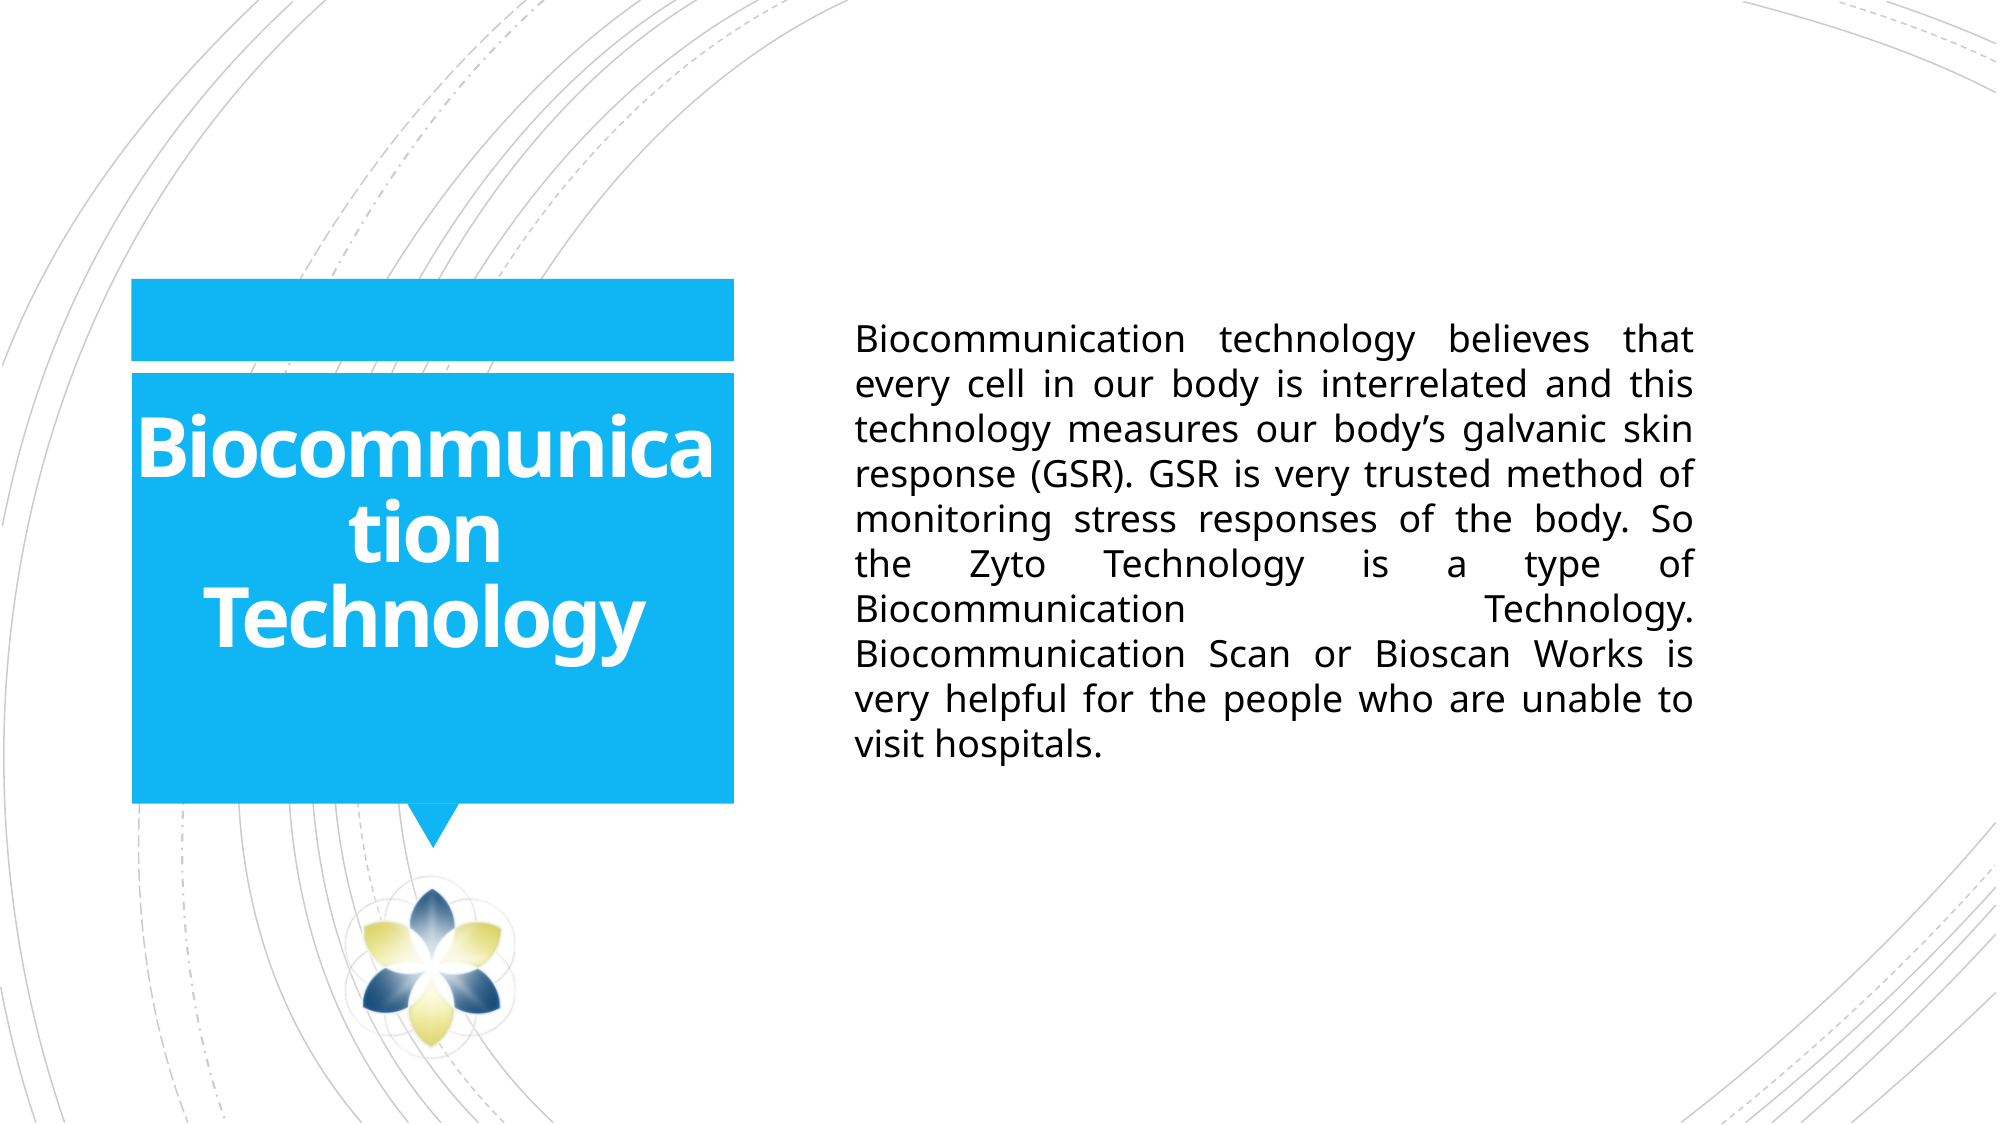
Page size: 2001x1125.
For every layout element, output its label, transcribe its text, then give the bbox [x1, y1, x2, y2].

list Biocommunication technology believes that every cell in our body is interrelated and this technology measures our body’s galvanic skin response (GSR). GSR is very trusted method of monitoring stress responses of the body. So the Zyto Technology is a type of Biocommunication Technology. Biocommunication Scan or Bioscan Works is very helpful for the people who are unable to visit hospitals. [839, 235, 1710, 889]
title Biocommunication Technology [88, 385, 762, 789]
picture [320, 858, 567, 1072]
